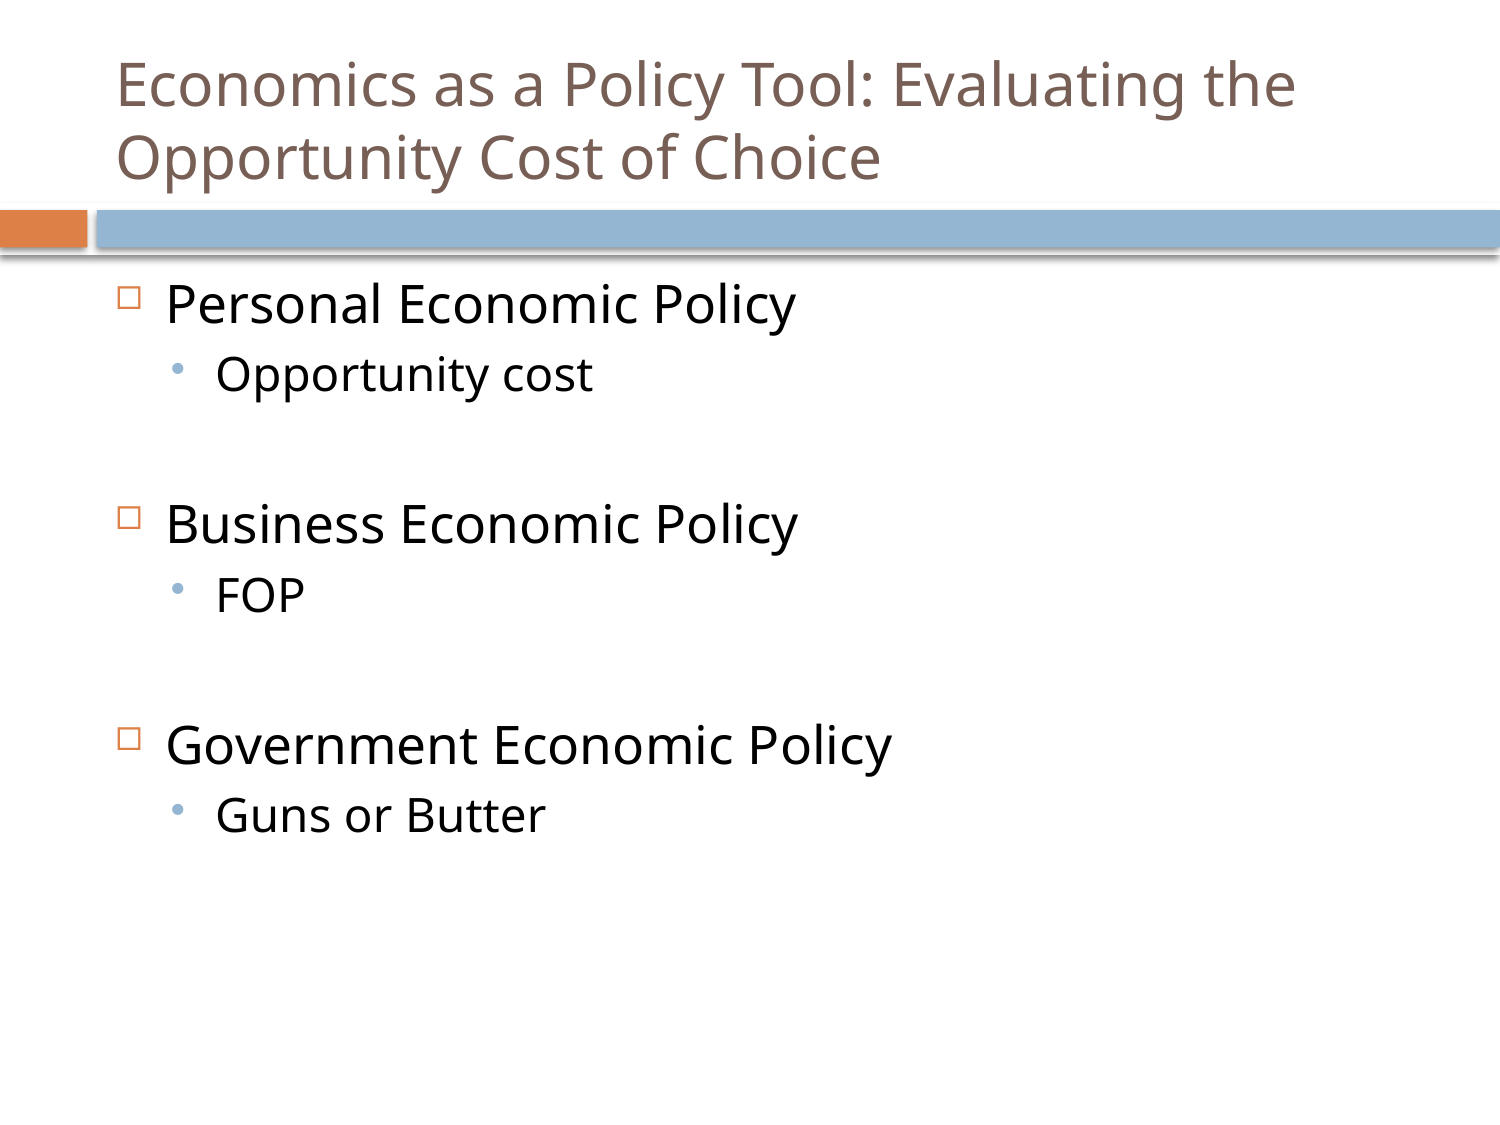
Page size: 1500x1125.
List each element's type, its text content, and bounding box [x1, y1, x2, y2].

list Personal Economic Policy Opportunity cost Business Economic Policy FOP Government Economic Policy Guns or Butter [100, 262, 1438, 850]
title Economics as a Policy Tool: Evaluating the Opportunity Cost of Choice [100, 37, 1438, 200]
